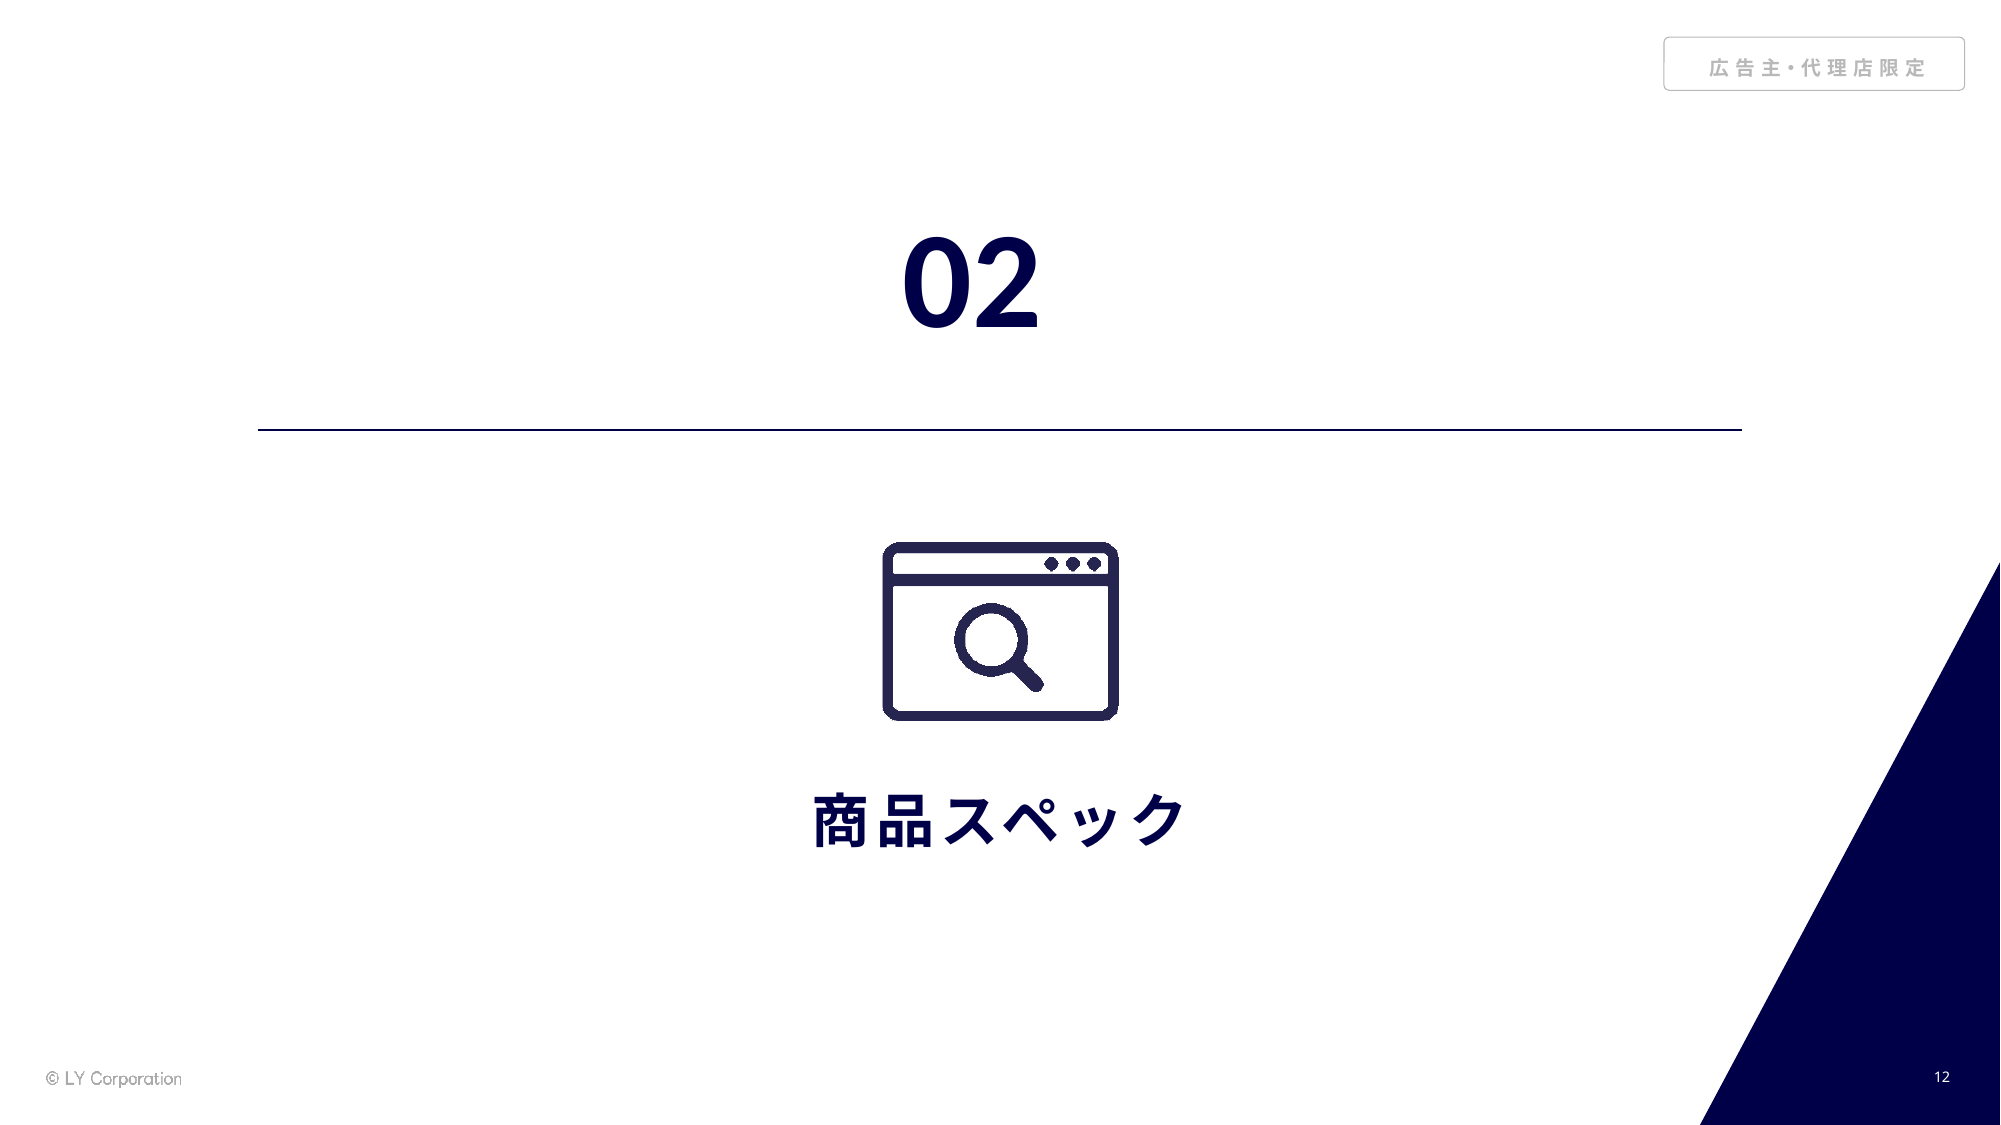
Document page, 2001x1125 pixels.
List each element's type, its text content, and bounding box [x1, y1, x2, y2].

picture [869, 509, 1131, 752]
list 商品スペック [512, 785, 1488, 875]
list 02 [887, 200, 1113, 375]
picture [46, 1071, 181, 1088]
